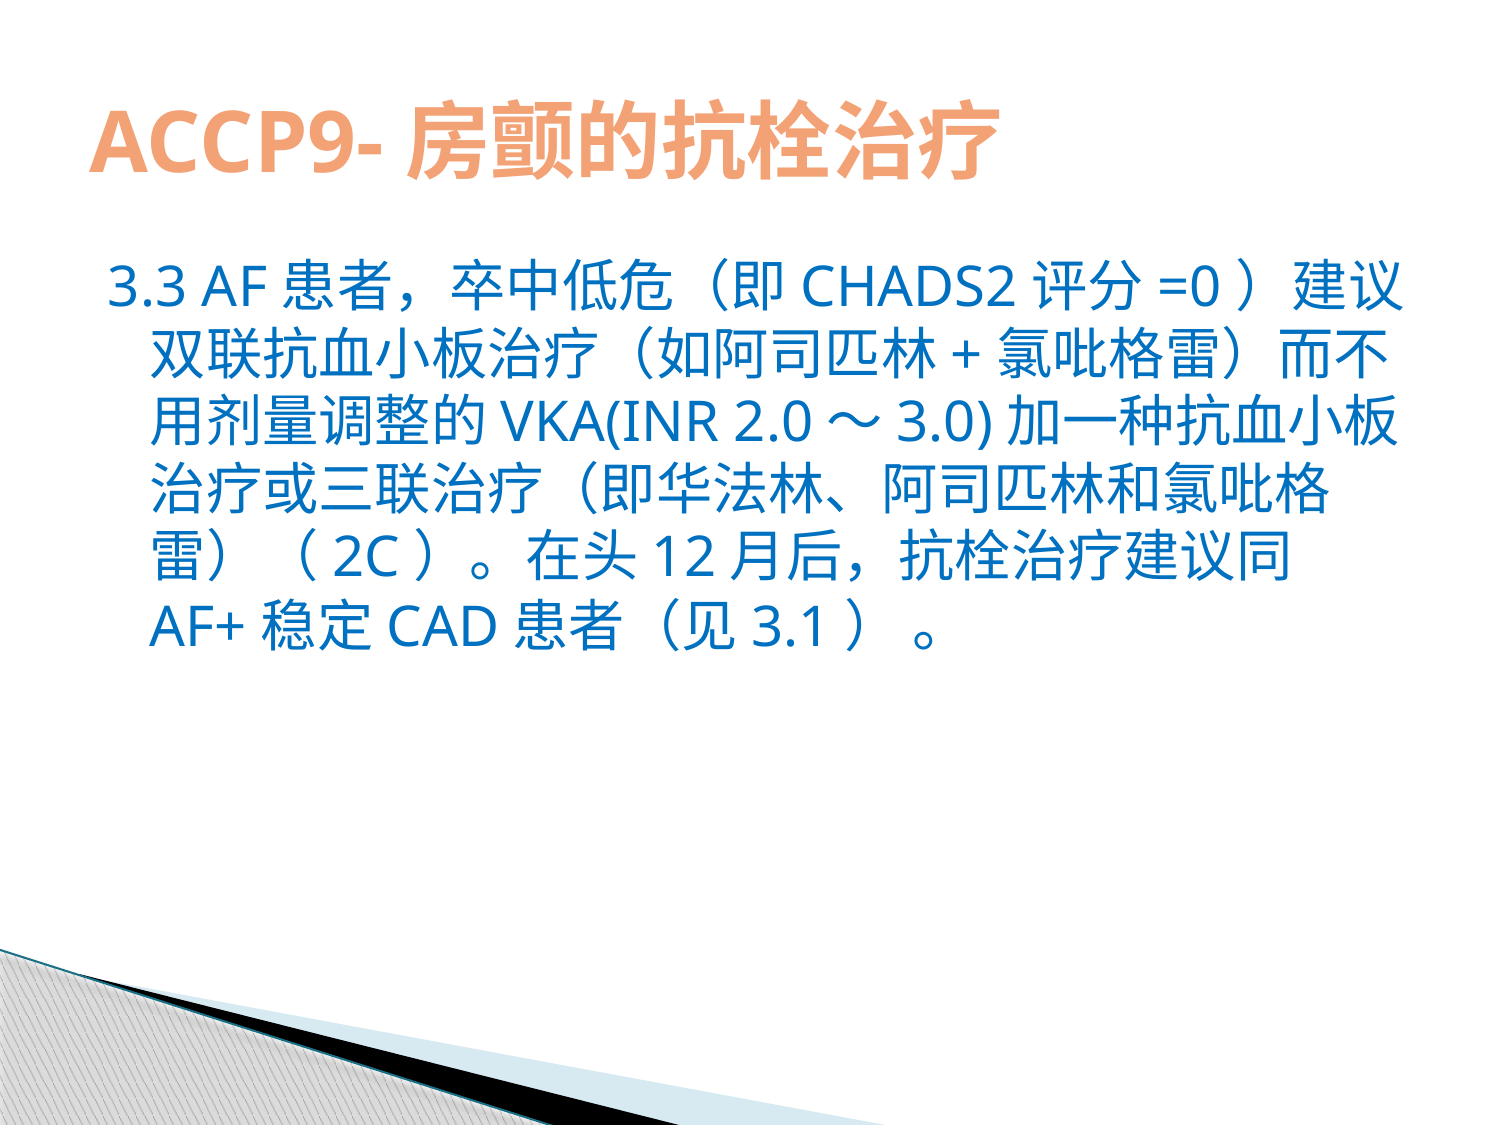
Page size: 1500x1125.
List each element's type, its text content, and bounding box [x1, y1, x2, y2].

title ACCP9-房颤的抗栓治疗 [75, 45, 1425, 233]
list 3.3 AF患者，卒中低危（即CHADS2评分=0）建议双联抗血小板治疗（如阿司匹林+氯吡格雷）而不用剂量调整的VKA(INR 2.0～3.0)加一种抗血小板治疗或三联治疗（即华法林、阿司匹林和氯吡格雷）（2C）。在头12月后，抗栓治疗建议同AF+稳定CAD患者（见3.1） 。 [74, 242, 1426, 986]
